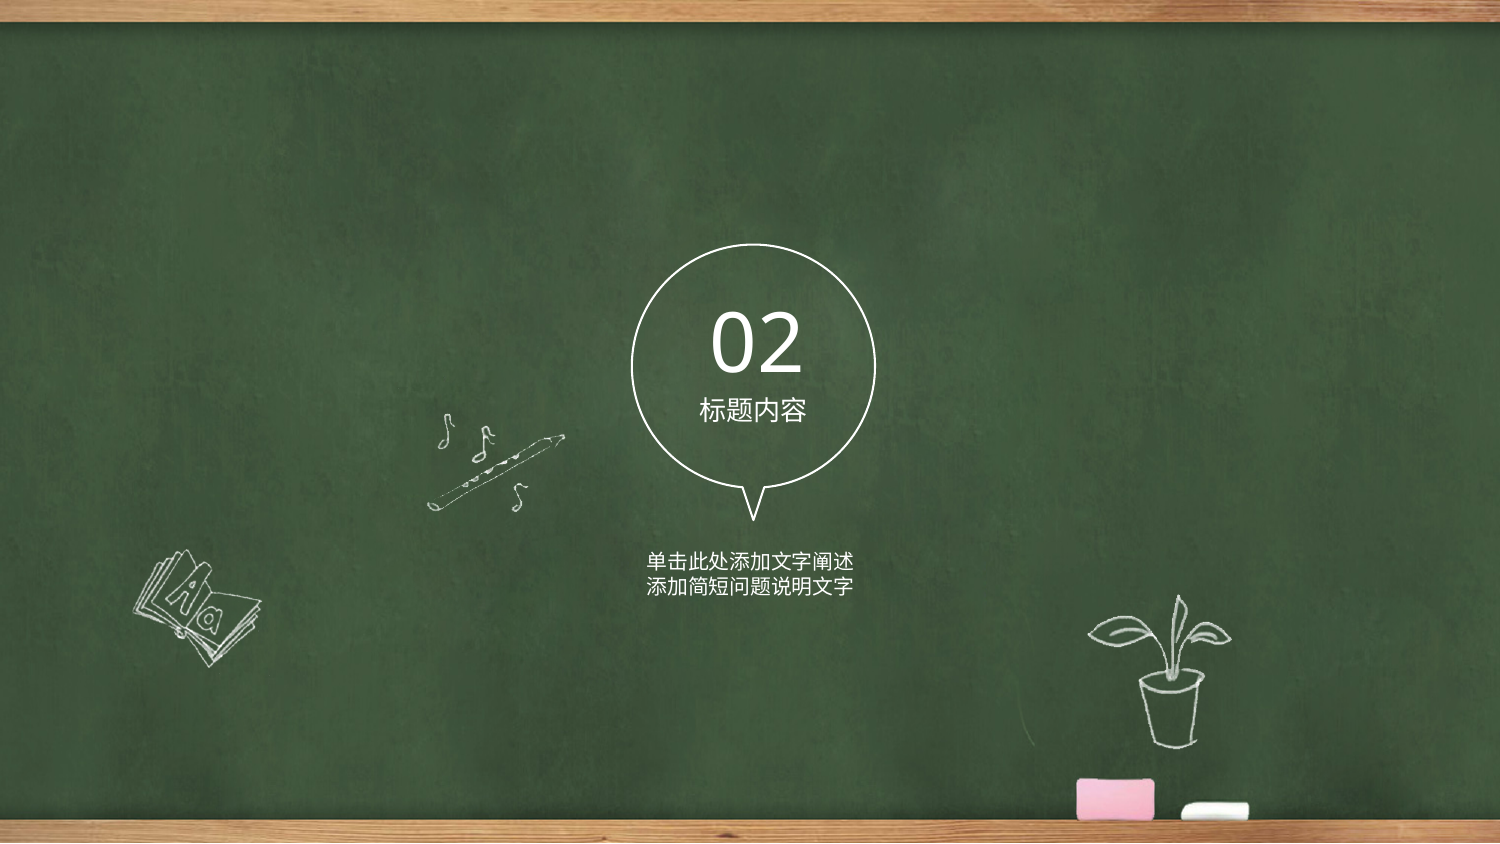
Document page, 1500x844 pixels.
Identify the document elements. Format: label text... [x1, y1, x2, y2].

text_box 单击此处添加文字阐述 添加简短问题说明文字 [631, 541, 875, 607]
picture [0, 0, 1500, 844]
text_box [631, 244, 876, 521]
